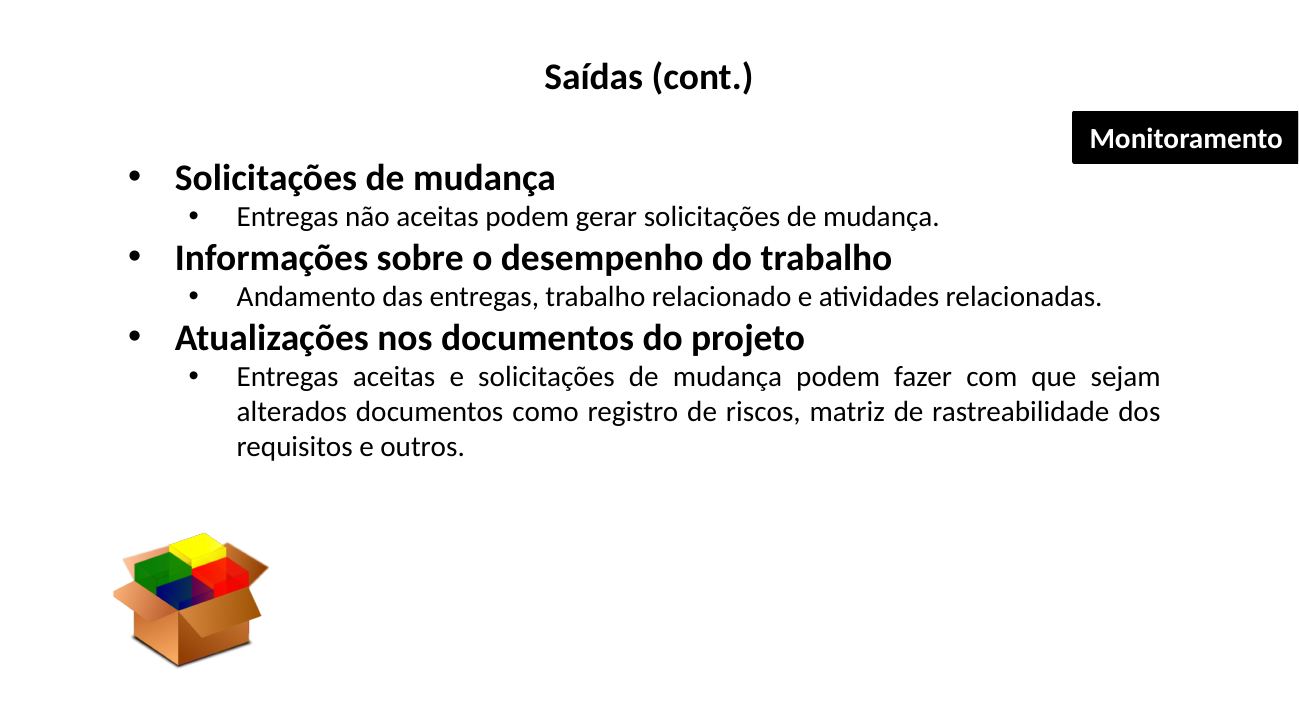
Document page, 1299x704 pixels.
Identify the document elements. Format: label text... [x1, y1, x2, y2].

text_box Saídas (cont.) [0, 44, 1299, 106]
text_box Monitoramento [1074, 112, 1299, 162]
picture [112, 520, 273, 672]
text_box Solicitações de mudança Entregas não aceitas podem gerar solicitações de mudança. Informações sobre o desempenho do trabalho Andamento das entregas, trabalho relacionado e atividades relacionadas. Atualizações nos documentos do projeto Entregas aceitas e solicitações de mudança podem fazer com que sejam alterados documentos como registro de riscos, matriz de rastreabilidade dos requisitos e outros. [113, 145, 1177, 474]
